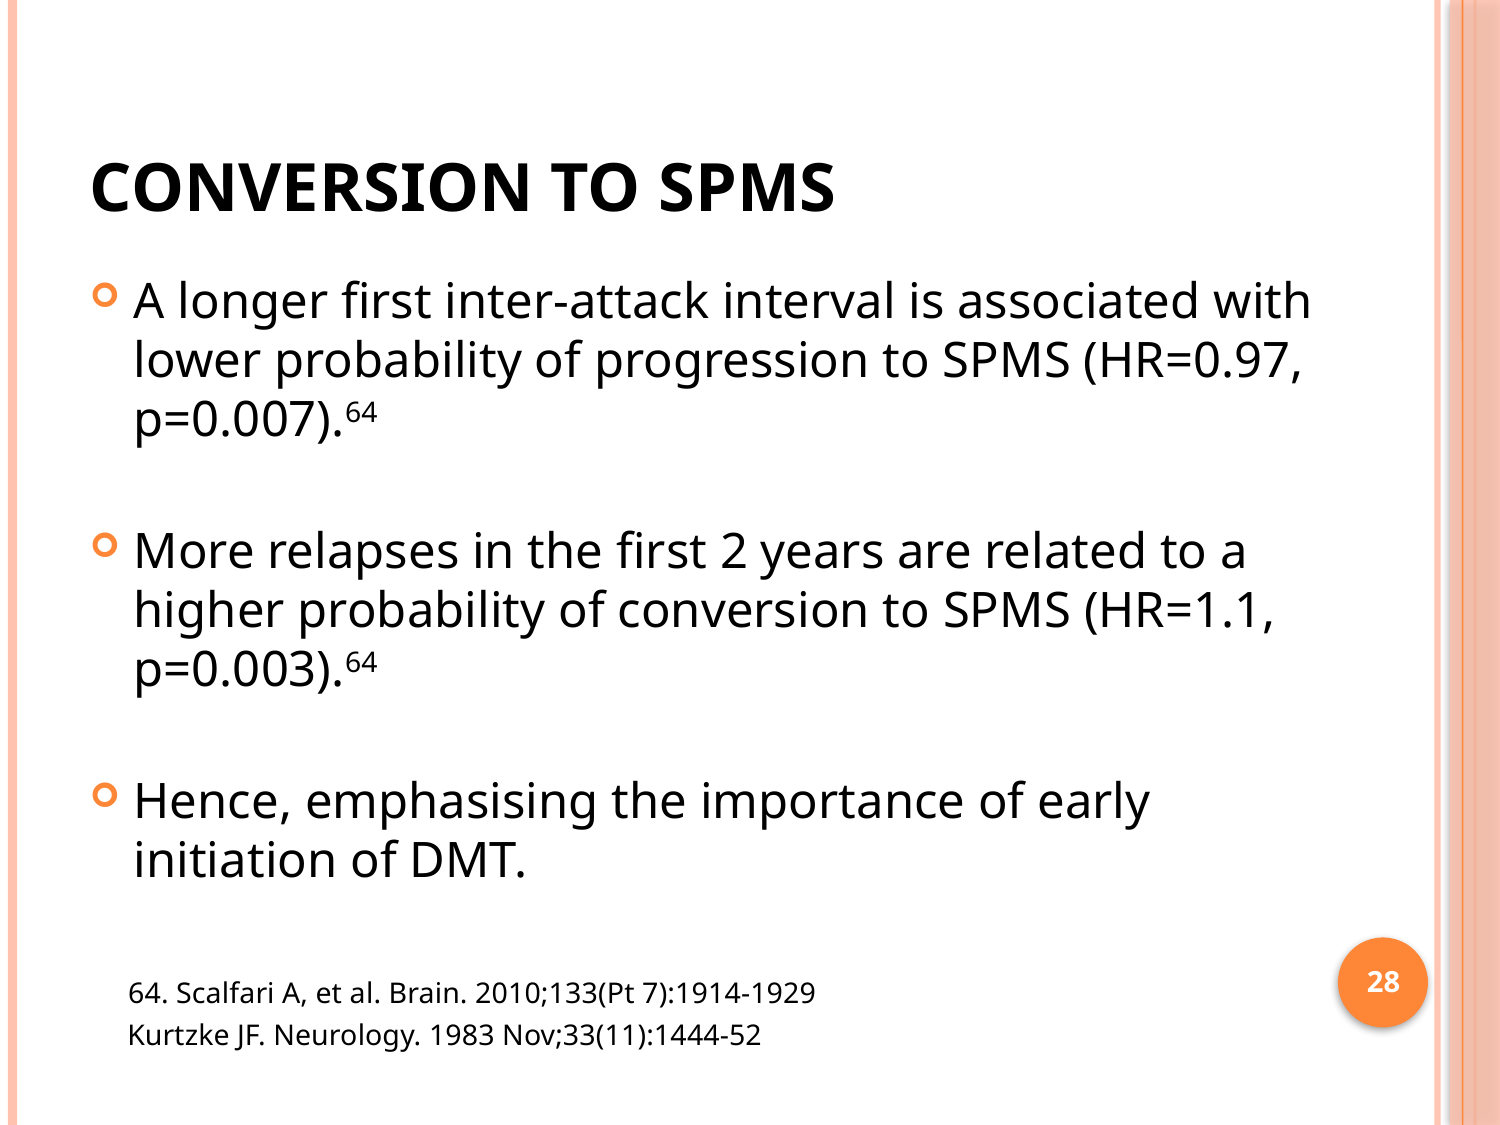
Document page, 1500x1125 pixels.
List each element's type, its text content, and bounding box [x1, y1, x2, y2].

list A longer first inter-attack interval is associated with lower probability of progression to SPMS (HR=0.97, p=0.007).64 More relapses in the first 2 years are related to a higher probability of conversion to SPMS (HR=1.1, p=0.003).64 Hence, emphasising the importance of early initiation of DMT. 64. Scalfari A, et al. Brain. 2010;133(Pt 7):1914-1929 Kurtzke JF. Neurology. 1983 Nov;33(11):1444-52 [75, 262, 1372, 1062]
slide_number 28 [1333, 940, 1434, 1027]
title Conversion to SPMS [75, 45, 1300, 233]
